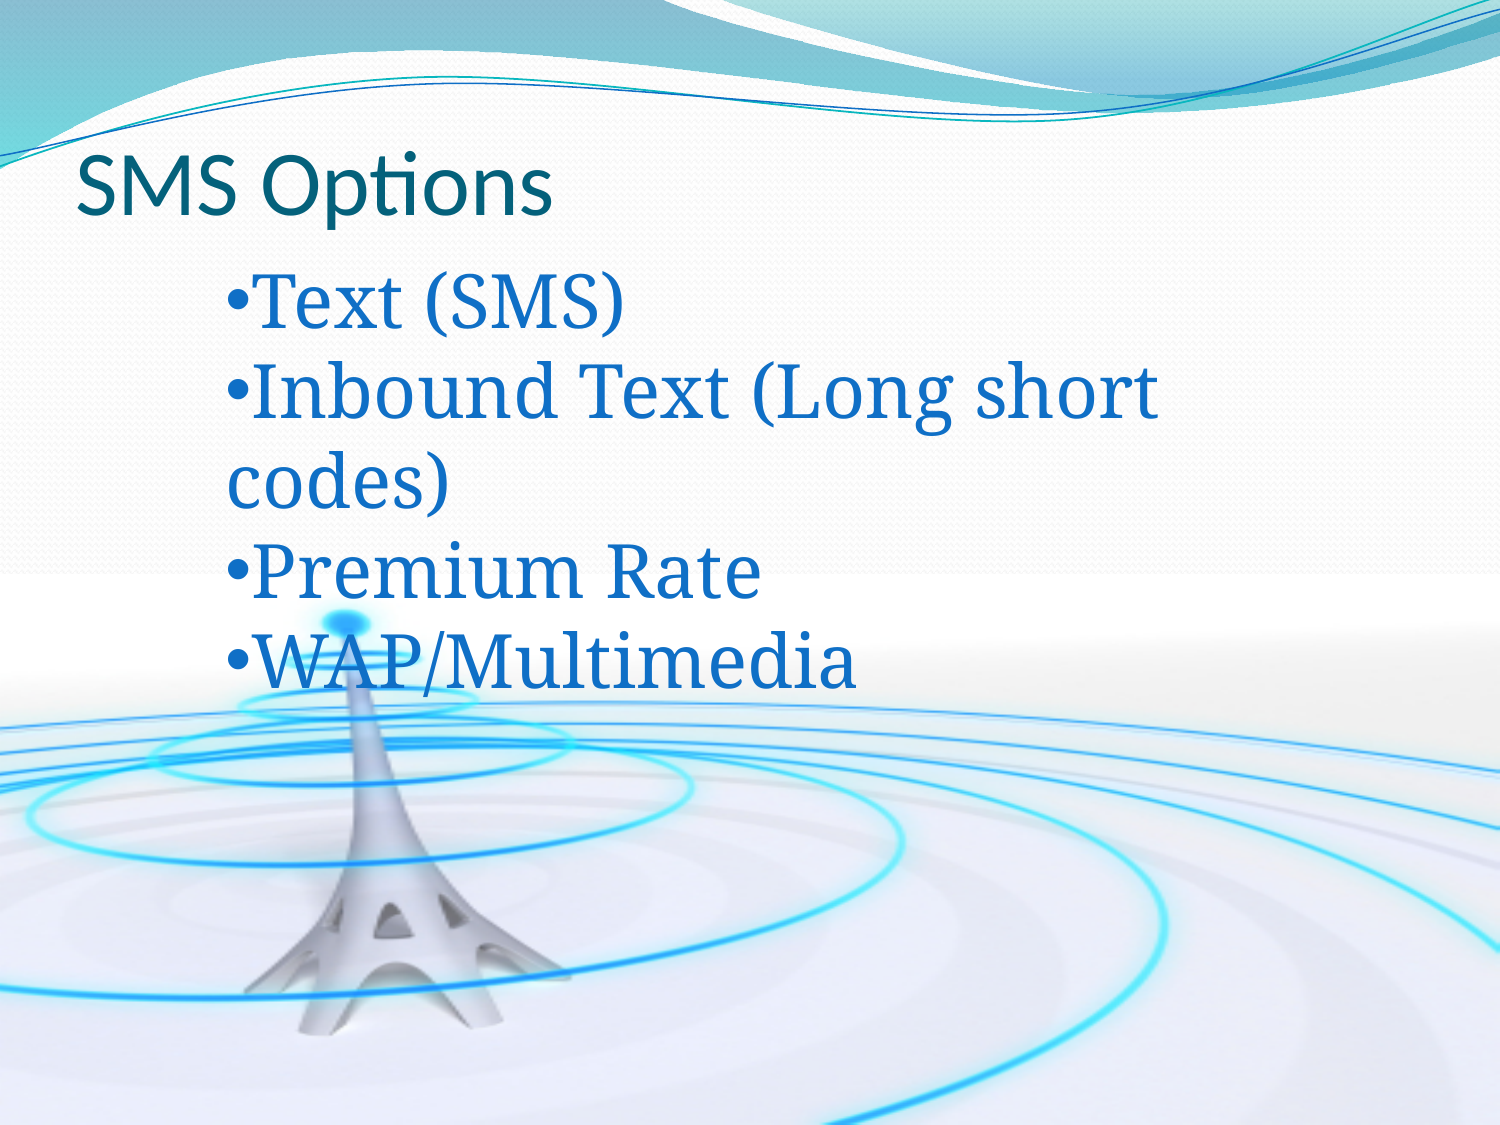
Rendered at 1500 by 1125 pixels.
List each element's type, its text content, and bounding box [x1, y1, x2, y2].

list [0, 573, 1500, 1125]
text_box Text (SMS) Inbound Text (Long short codes) Premium Rate WAP/Multimedia [210, 246, 1407, 573]
title SMS Options [75, 115, 1425, 235]
